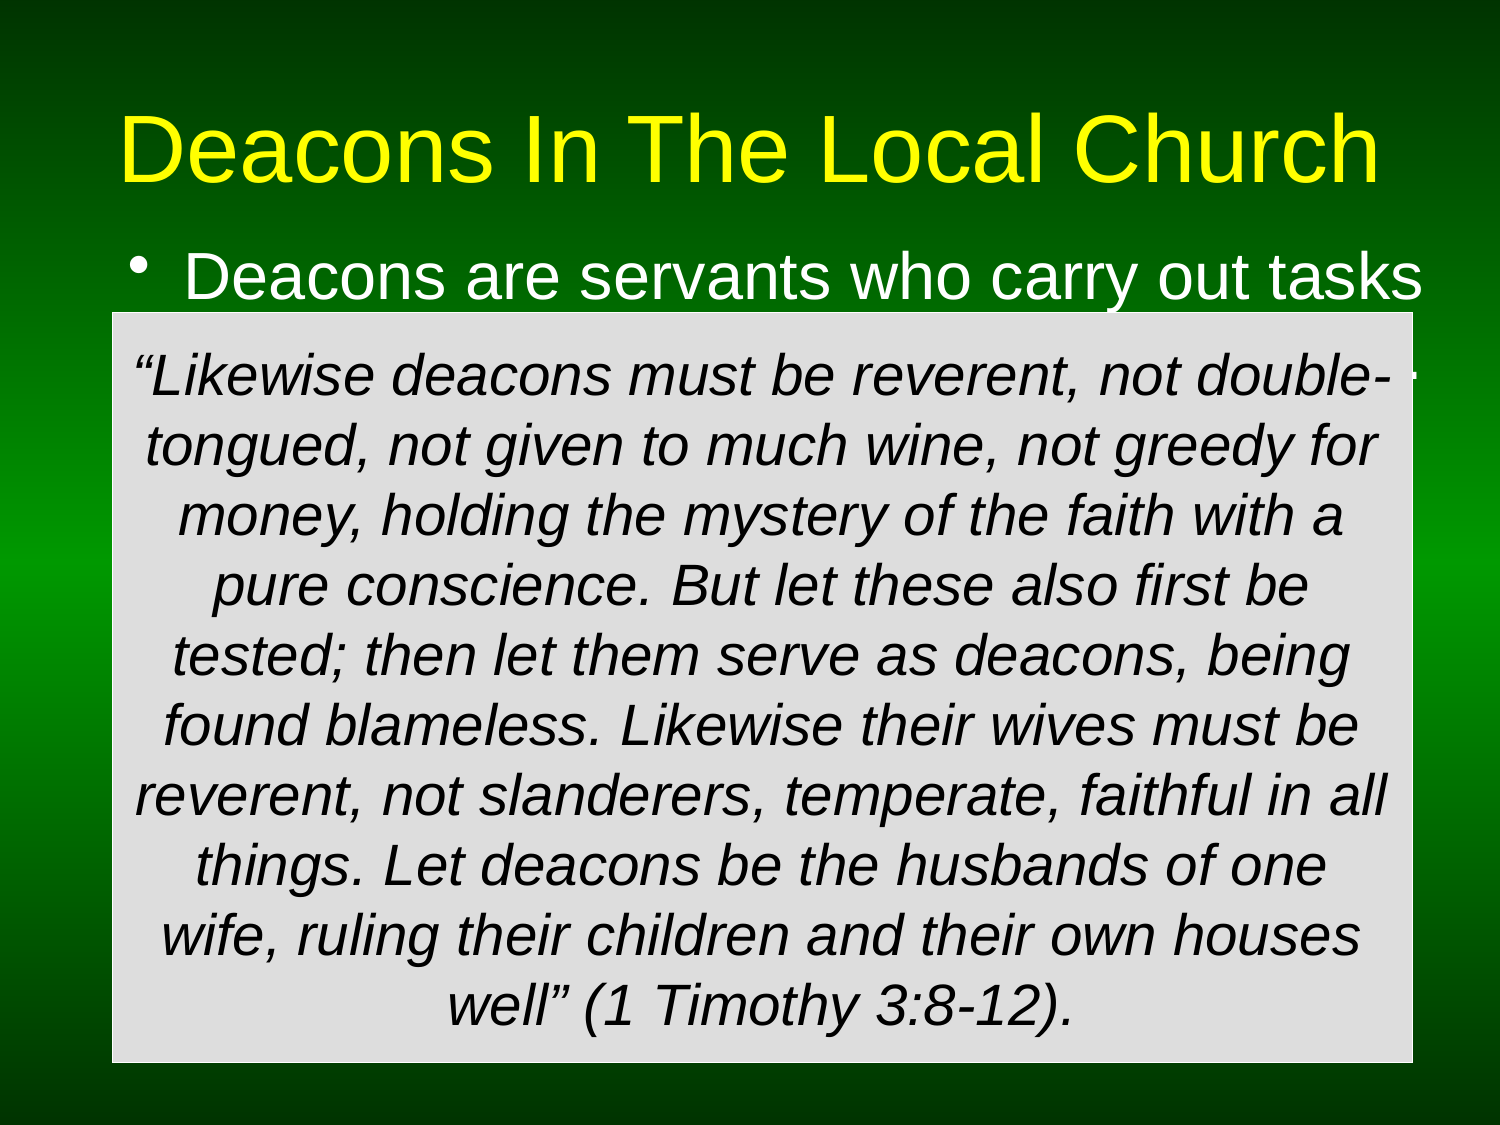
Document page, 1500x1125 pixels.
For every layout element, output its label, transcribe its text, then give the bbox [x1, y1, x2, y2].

title Deacons In The Local Church [37, 50, 1463, 238]
text_box “Likewise deacons must be reverent, not double-tongued, not given to much wine, not greedy for money, holding the mystery of the faith with a pure conscience. But let these also first be tested; then let them serve as deacons, being found blameless. Likewise their wives must be reverent, not slanderers, temperate, faithful in all things. Let deacons be the husbands of one wife, ruling their children and their own houses well” (1 Timothy 3:8-12). [112, 312, 1413, 1063]
list Deacons are servants who carry out tasks assigned by the elders in the local church. Members of the church must meet certain qualifications to serve as deacons. [112, 224, 1463, 1088]
